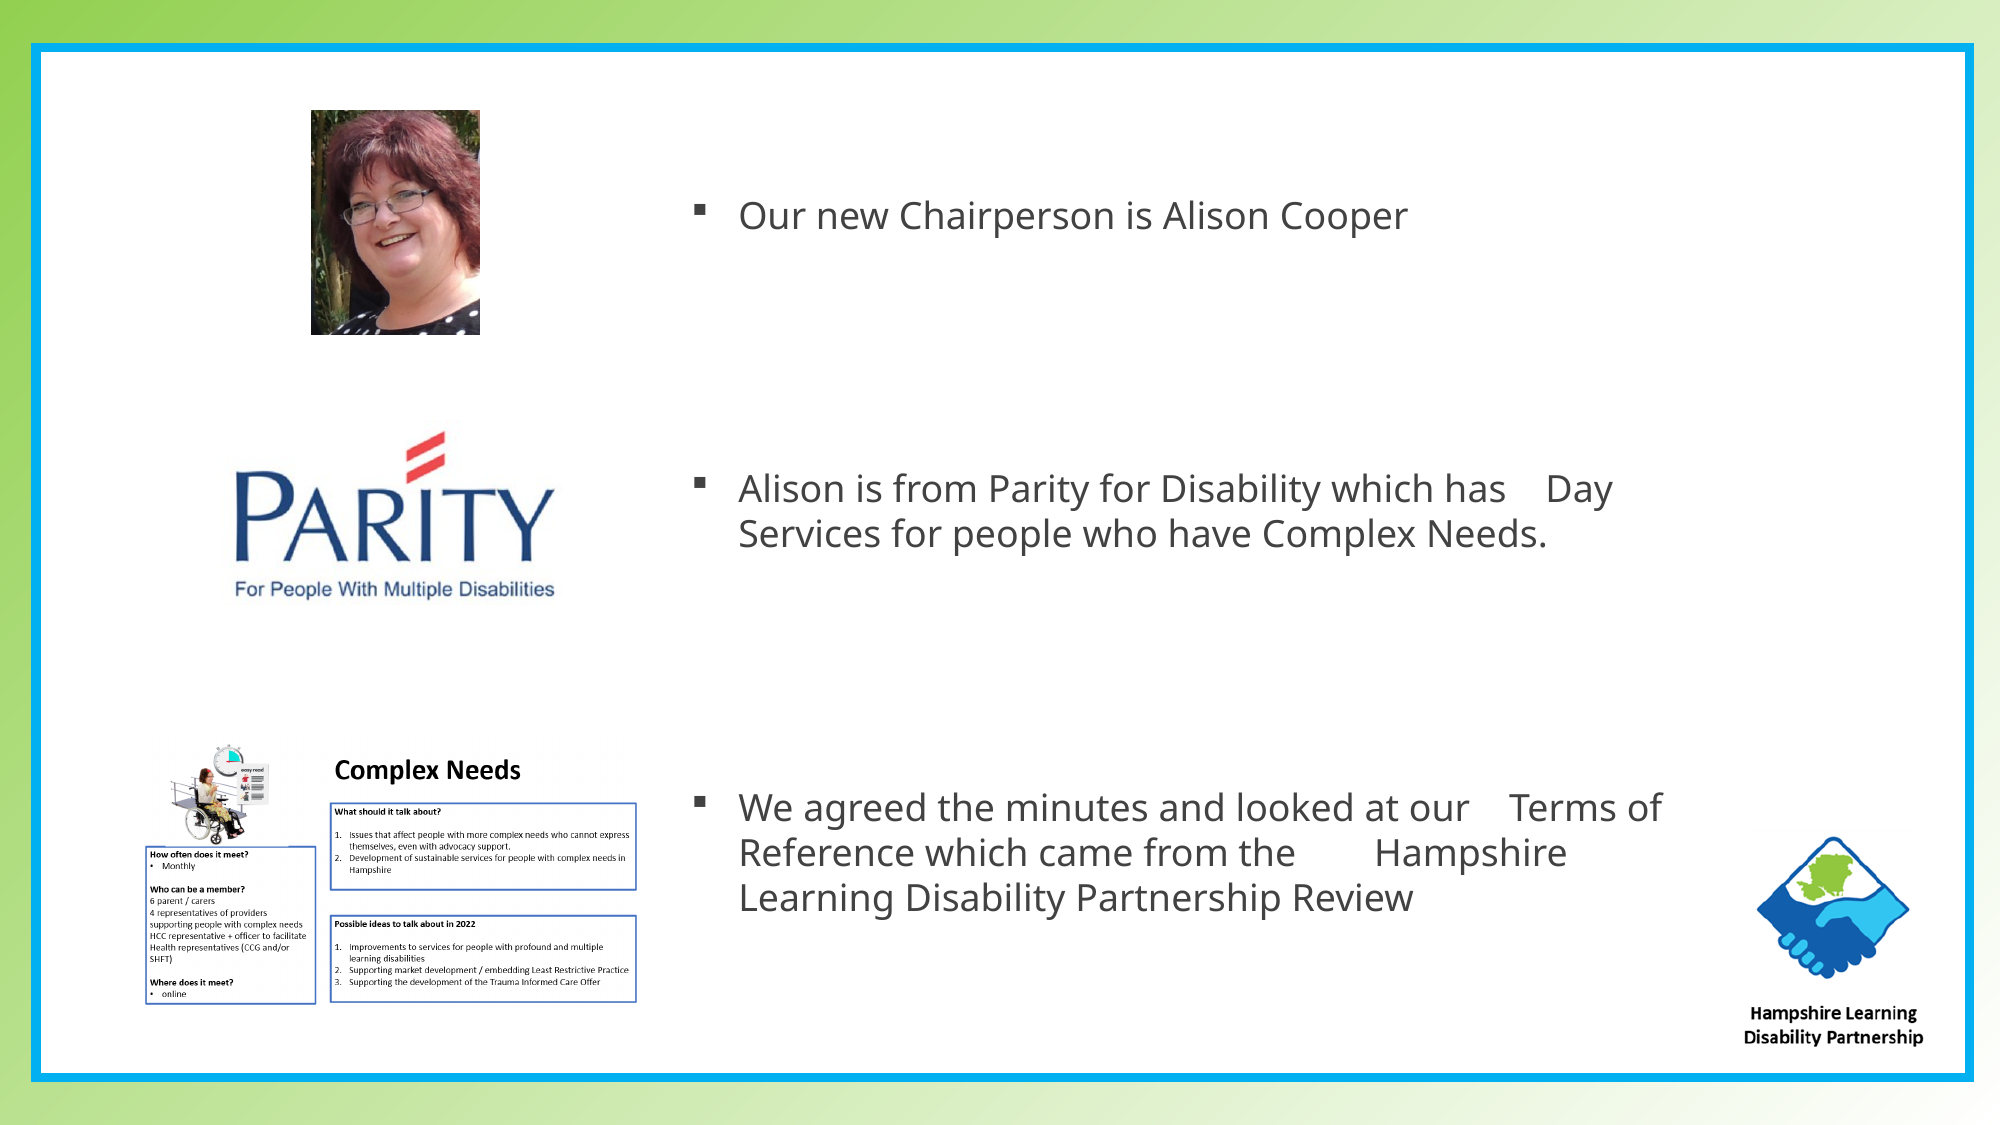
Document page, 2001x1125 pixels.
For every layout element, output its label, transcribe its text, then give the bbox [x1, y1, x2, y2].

picture [215, 420, 578, 607]
picture [1703, 830, 1964, 1061]
picture [311, 110, 480, 336]
text_box [35, 47, 1970, 1078]
text_box Our new Chairperson is Alison Cooper Alison is from Parity for Disability which has Day Services for people who have Complex Needs. We agreed the minutes and looked at our Terms of Reference which came from the Hampshire Learning Disability Partnership Review [676, 115, 1704, 927]
picture [134, 729, 641, 1015]
